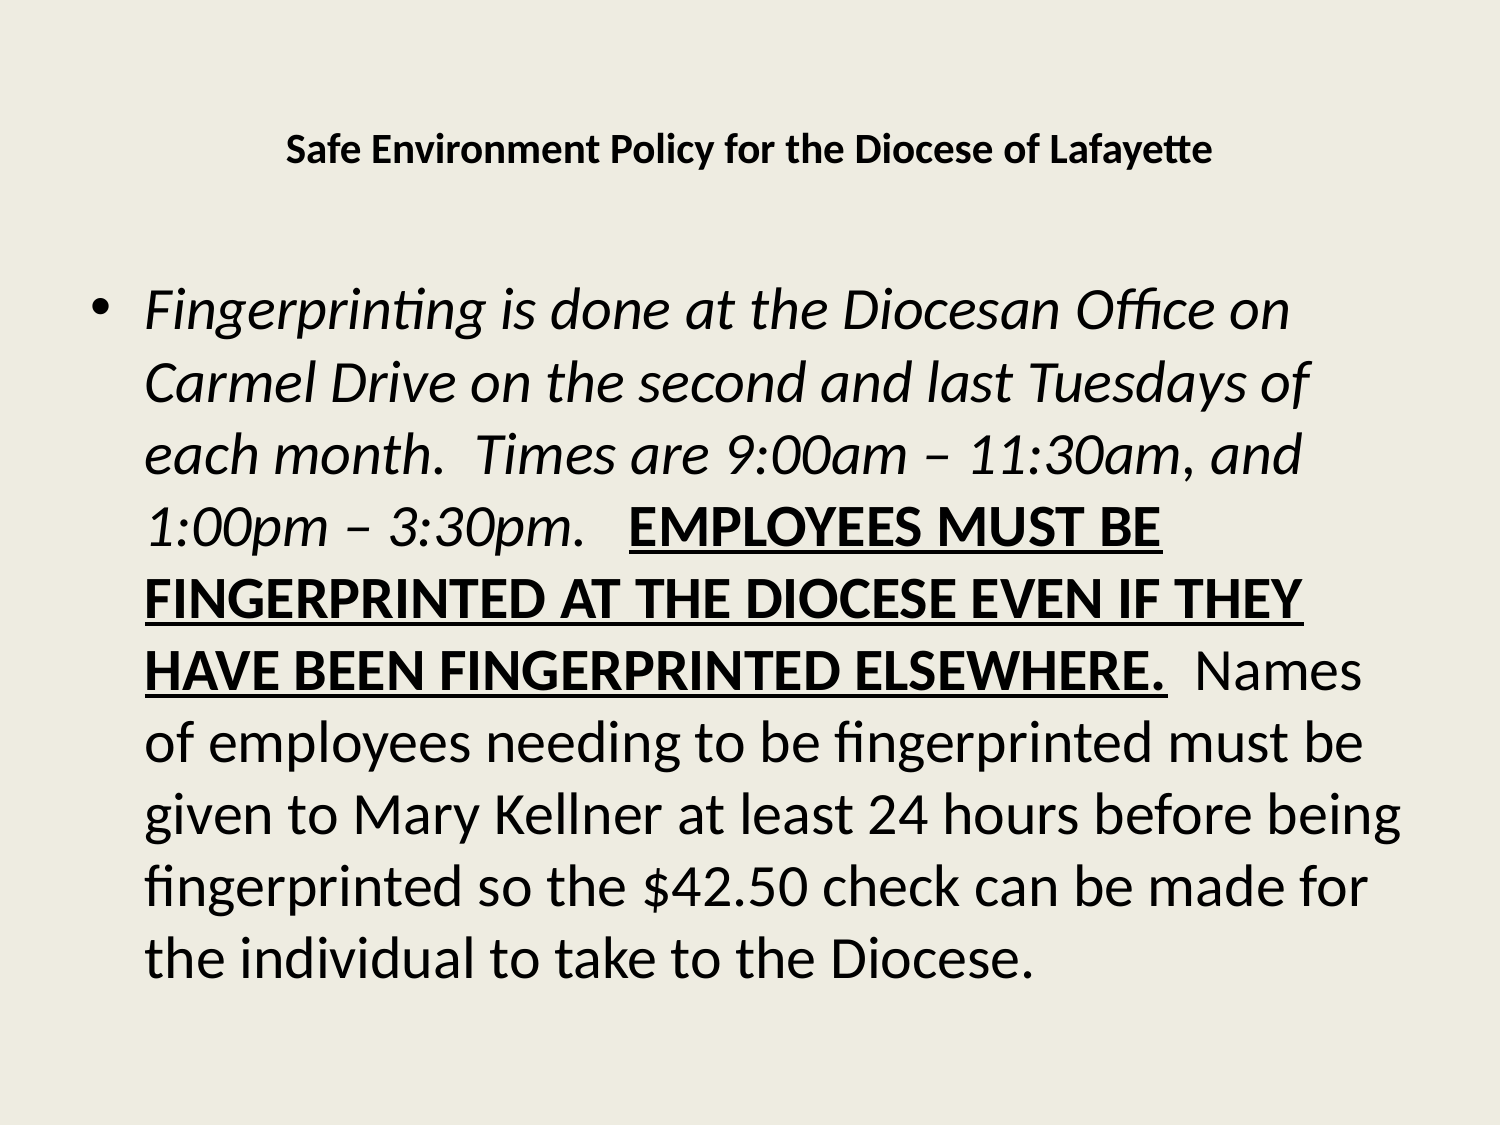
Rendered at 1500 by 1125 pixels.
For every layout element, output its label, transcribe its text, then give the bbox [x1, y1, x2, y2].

title Safe Environment Policy for the Diocese of Lafayette [75, 112, 1425, 233]
list Fingerprinting is done at the Diocesan Office on Carmel Drive on the second and last Tuesdays of each month. Times are 9:00am – 11:30am, and 1:00pm – 3:30pm. EMPLOYEES MUST BE FINGERPRINTED AT THE DIOCESE EVEN IF THEY HAVE BEEN FINGERPRINTED ELSEWHERE. Names of employees needing to be fingerprinted must be given to Mary Kellner at least 24 hours before being fingerprinted so the $42.50 check can be made for the individual to take to the Diocese. [75, 262, 1425, 1005]
